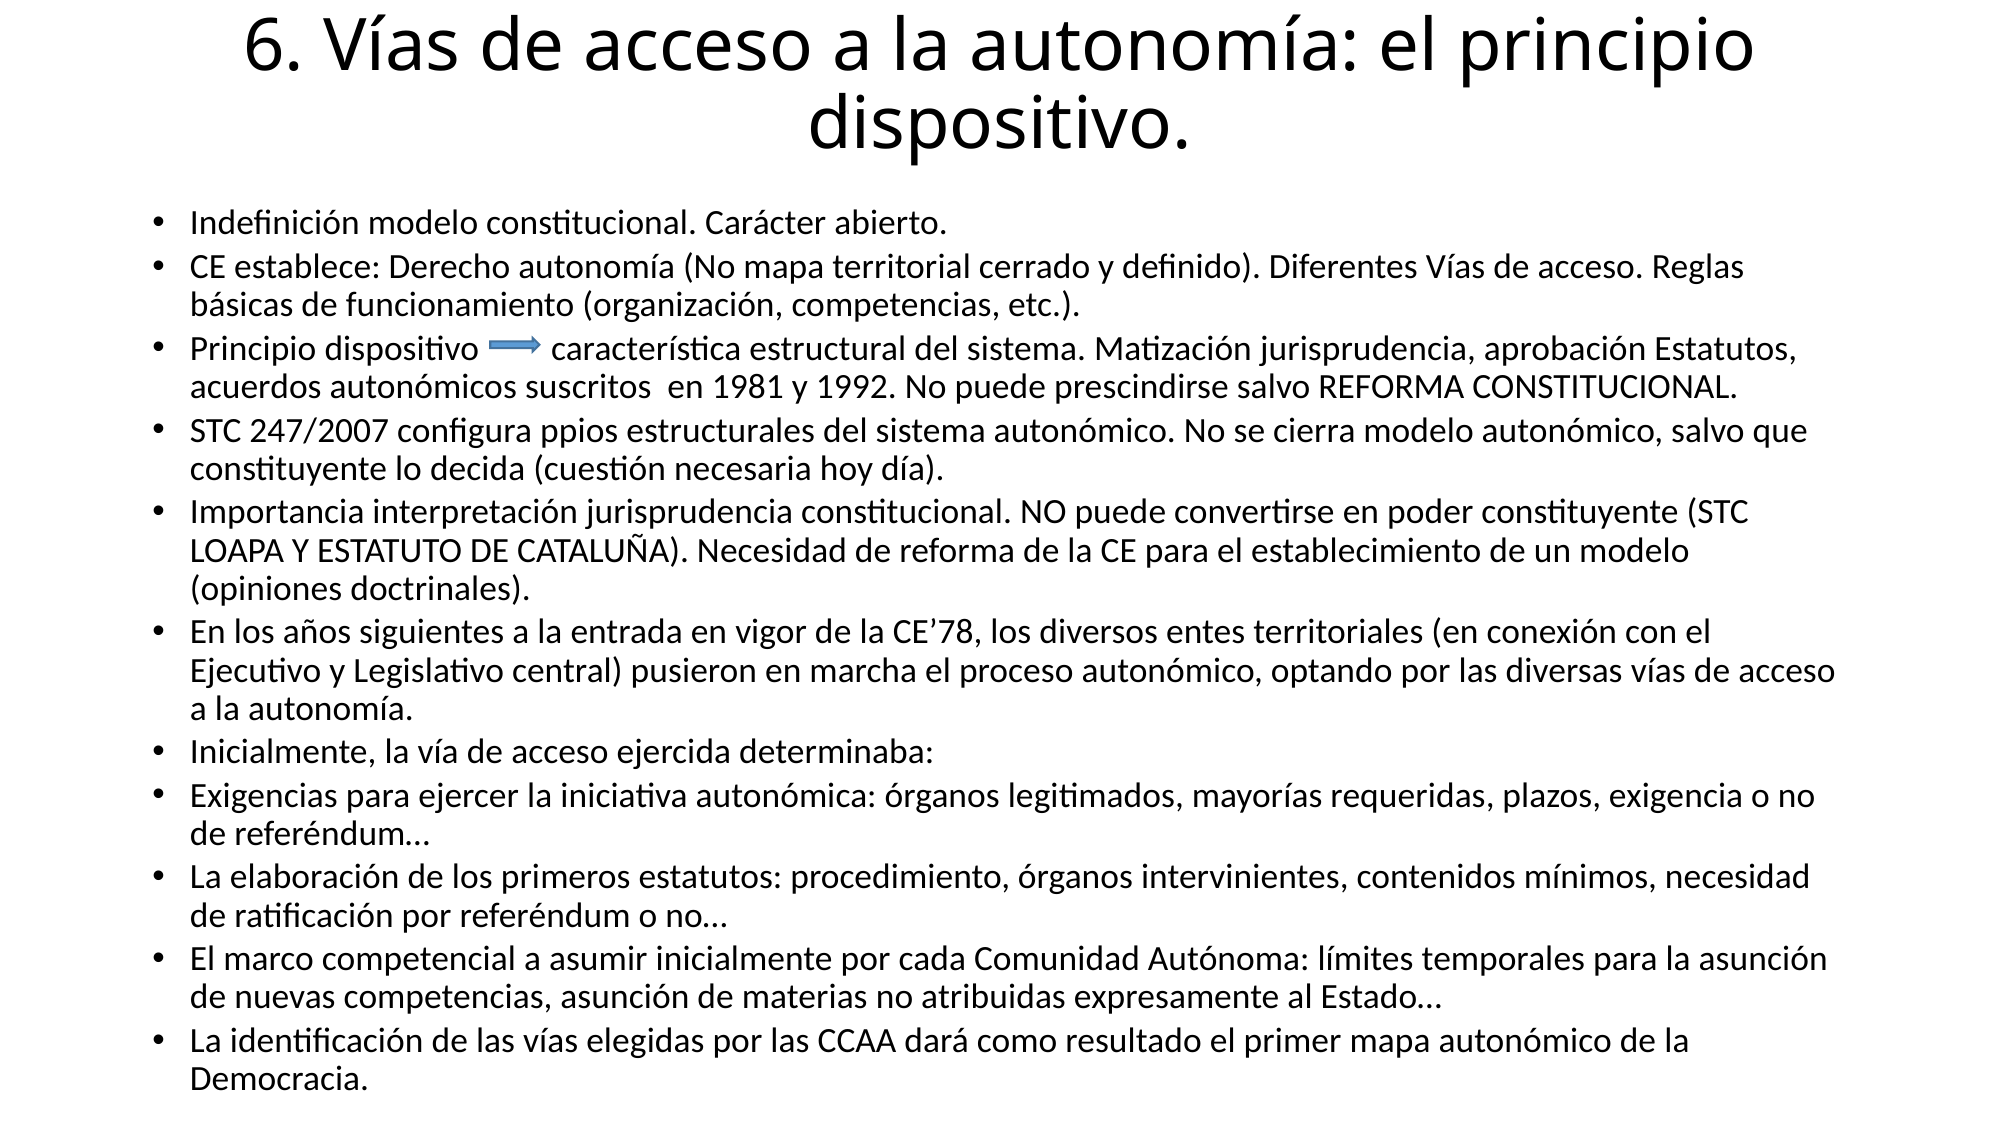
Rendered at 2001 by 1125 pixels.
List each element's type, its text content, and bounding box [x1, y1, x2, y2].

title 6. Vías de acceso a la autonomía: el principio dispositivo. [137, 0, 1863, 173]
text_box [489, 335, 541, 354]
list Indefinición modelo constitucional. Carácter abierto. CE establece: Derecho autonomía (No mapa territorial cerrado y definido). Diferentes Vías de acceso. Reglas básicas de funcionamiento (organización, competencias, etc.). Principio dispositivo característica estructural del sistema. Matización jurisprudencia, aprobación Estatutos, acuerdos autonómicos suscritos en 1981 y 1992. No puede prescindirse salvo REFORMA CONSTITUCIONAL. STC 247/2007 configura ppios estructurales del sistema autonómico. No se cierra modelo autonómico, salvo que constituyente lo decida (cuestión necesaria hoy día). Importancia interpretación jurisprudencia constitucional. NO puede convertirse en poder constituyente (STC LOAPA Y ESTATUTO DE CATALUÑA). Necesidad de reforma de la CE para el establecimiento de un modelo (opiniones doctrinales). En los años siguientes a la entrada en vigor de la CE’78, los diversos entes territoriales (en conexión con el Ejecutivo y Legislativo central) pusieron en marcha el proceso autonómico, optando por las diversas vías de acceso a la autonomía. Inicialmente, la vía de acceso ejercida determinaba: Exigencias para ejercer la iniciativa autonómica: órganos legitimados, mayorías requeridas, plazos, exigencia o no de referéndum… La elaboración de los primeros estatutos: procedimiento, órganos intervinientes, contenidos mínimos, necesidad de ratificación por referéndum o no… El marco competencial a asumir inicialmente por cada Comunidad Autónoma: límites temporales para la asunción de nuevas competencias, asunción de materias no atribuidas expresamente al Estado… La identificación de las vías elegidas por las CCAA dará como resultado el primer mapa autonómico de la Democracia. [137, 197, 1863, 1125]
